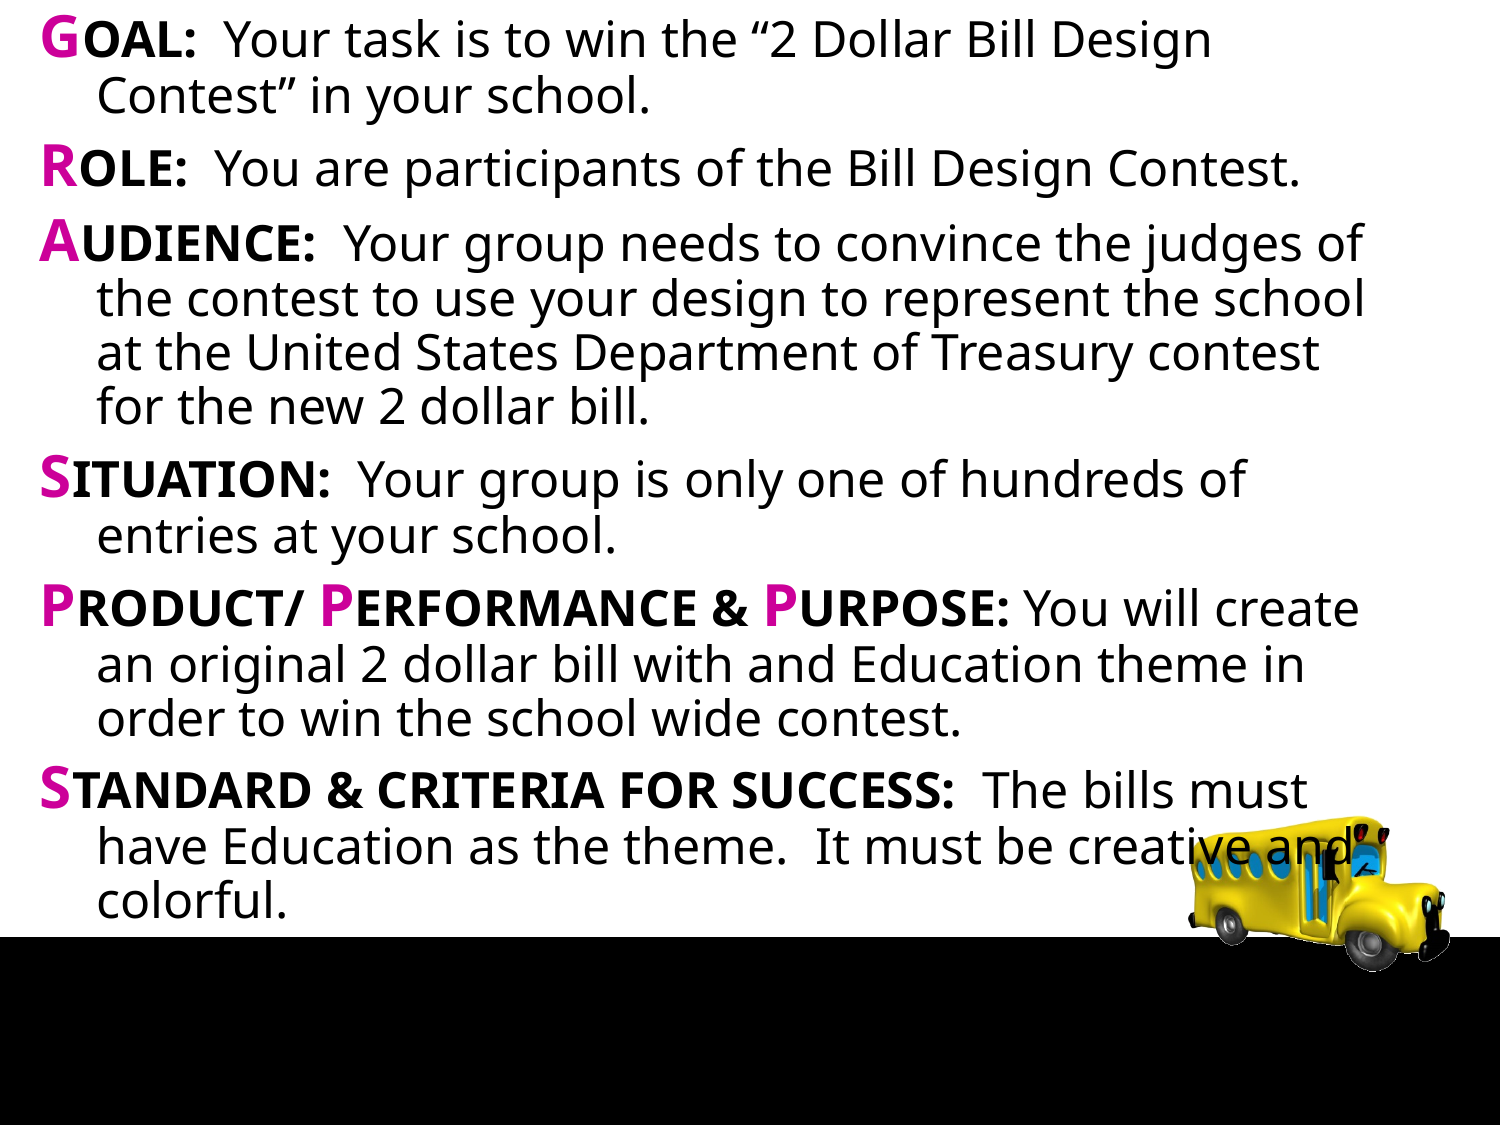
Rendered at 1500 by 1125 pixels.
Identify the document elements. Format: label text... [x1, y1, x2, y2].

picture [1175, 800, 1463, 1005]
list GOAL: Your task is to win the “2 Dollar Bill Design Contest” in your school. ROLE: You are participants of the Bill Design Contest. AUDIENCE: Your group needs to convince the judges of the contest to use your design to represent the school at the United States Department of Treasury contest for the new 2 dollar bill. SITUATION: Your group is only one of hundreds of entries at your school. PRODUCT/ PERFORMANCE & PURPOSE: You will create an original 2 dollar bill with and Education theme in order to win the school wide contest. STANDARD & CRITERIA FOR SUCCESS: The bills must have Education as the theme. It must be creative and colorful. [24, 0, 1388, 975]
